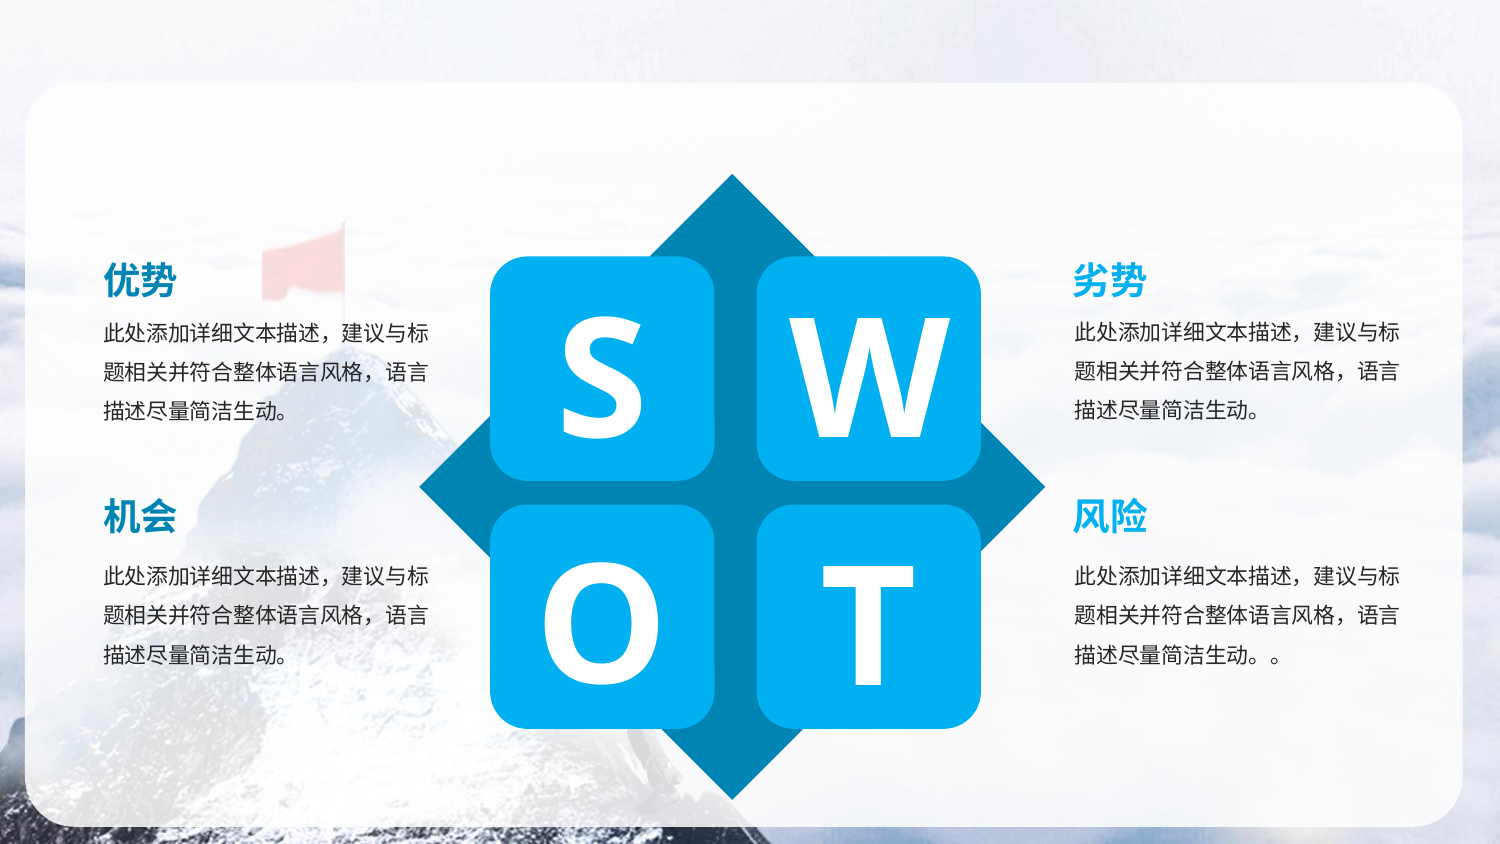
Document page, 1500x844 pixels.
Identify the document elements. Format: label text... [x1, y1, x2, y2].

text_box [488, 502, 717, 732]
text_box [488, 254, 717, 483]
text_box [1057, 249, 1436, 433]
text_box [754, 502, 984, 732]
text_box T [805, 511, 932, 727]
picture [0, 0, 1500, 844]
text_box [1057, 485, 1436, 677]
text_box [420, 171, 1048, 802]
text_box S [542, 263, 664, 479]
text_box [776, 479, 961, 483]
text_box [88, 249, 464, 434]
text_box [754, 254, 984, 478]
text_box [88, 485, 464, 677]
text_box W [774, 263, 966, 479]
text_box O [521, 509, 684, 725]
